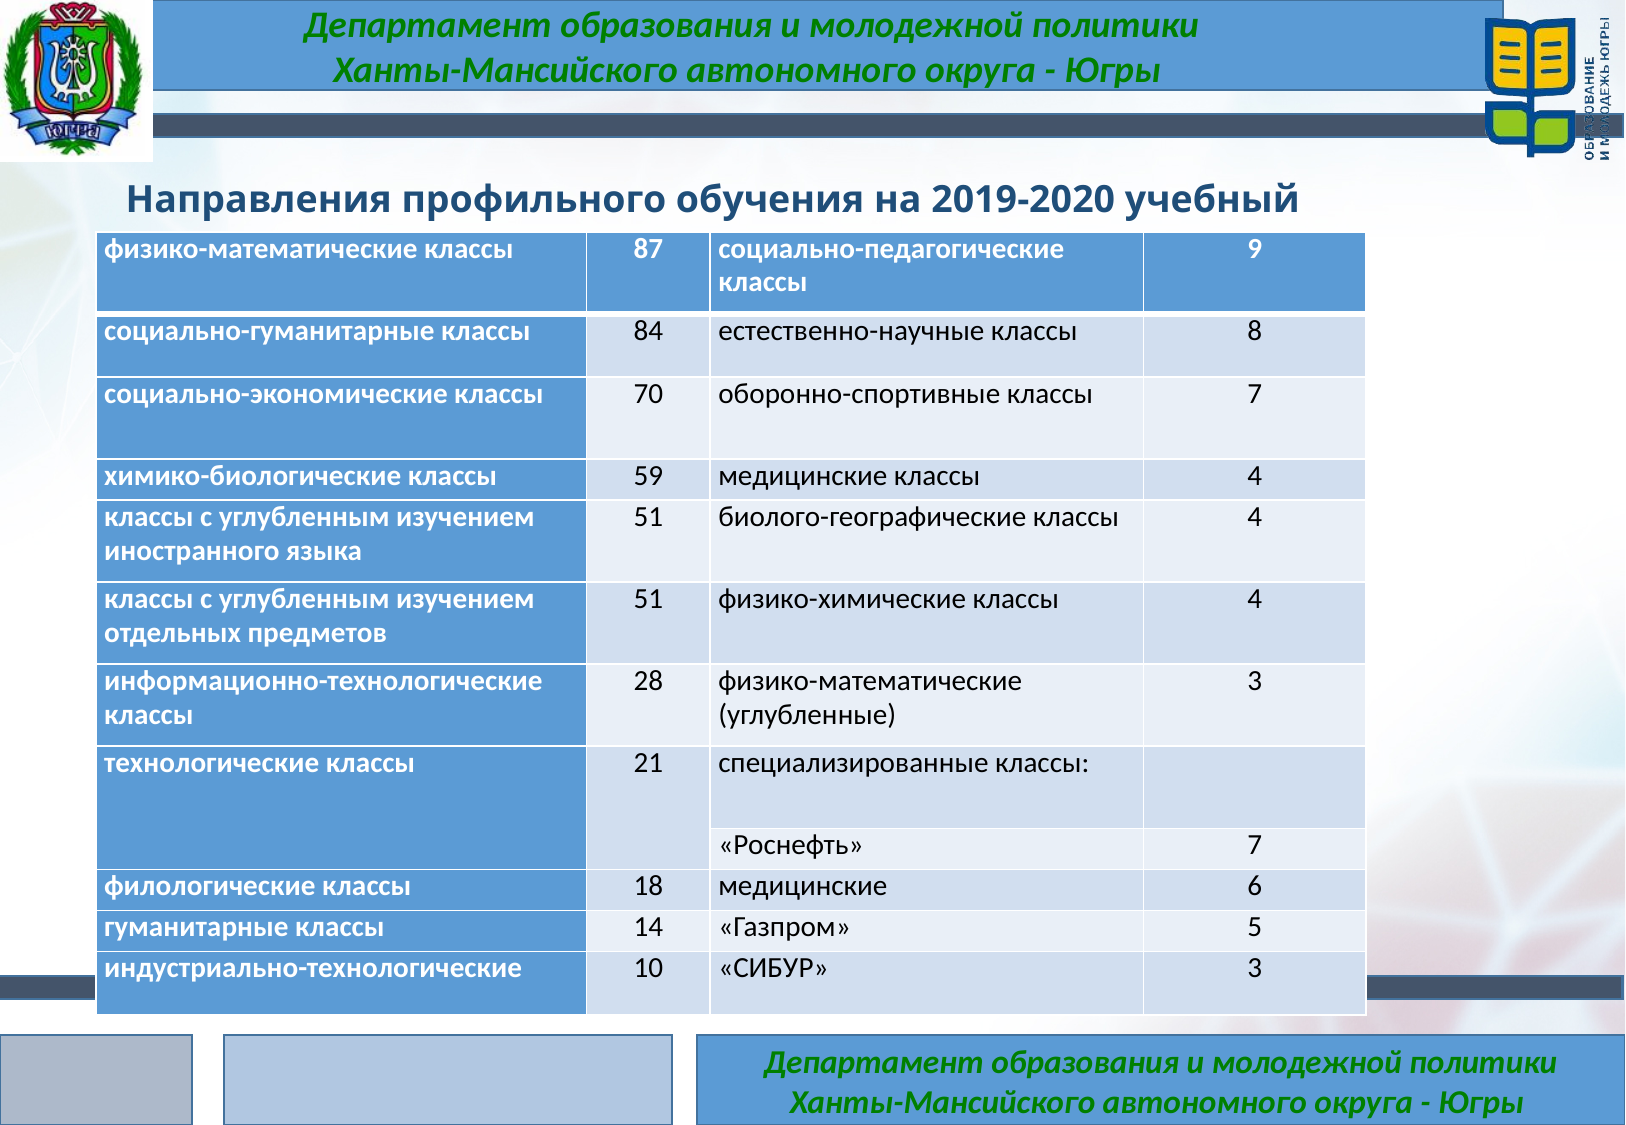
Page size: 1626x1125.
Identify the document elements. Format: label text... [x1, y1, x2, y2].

text_box Департамент образования и молодежной политики Ханты-Мансийского автономного округа - Югры [153, 0, 1504, 91]
text_box [1367, 975, 1624, 1000]
table_cell 51 [587, 583, 709, 663]
table_cell физико-химические классы [711, 583, 1143, 663]
table_cell технологические классы [97, 747, 586, 869]
table_cell 14 [587, 911, 709, 951]
table_cell медицинские [711, 870, 1143, 910]
table_cell 70 [587, 378, 709, 458]
table_cell оборонно-спортивные классы [711, 378, 1143, 458]
table_cell 6 [1144, 870, 1365, 910]
table_cell 5 [1144, 911, 1365, 951]
text_box [153, 113, 1485, 138]
table_cell гуманитарные классы [97, 911, 586, 951]
table_cell филологические классы [97, 870, 586, 910]
table_cell 7 [1144, 829, 1365, 869]
text_box Департамент образования и молодежной политики Ханты-Мансийского автономного округа - Югры [696, 1034, 1625, 1125]
text_box [0, 1034, 193, 1125]
table_cell 51 [587, 501, 709, 581]
table_cell «Роснефть» [711, 829, 1143, 869]
table_cell 4 [1144, 460, 1365, 499]
table_cell физико-математические (углубленные) [711, 665, 1143, 745]
table_cell классы с углубленным изучением отдельных предметов [97, 583, 586, 663]
table_cell 7 [1144, 378, 1365, 458]
title Направления профильного обучения на 2019-2020 учебный год (22 направления) [83, 161, 1344, 244]
table_cell 4 [1144, 583, 1365, 663]
table_cell [1144, 747, 1365, 828]
table_cell специализированные классы: [711, 747, 1143, 828]
table_header 9 [1144, 233, 1365, 311]
table_cell медицинские классы [711, 460, 1143, 499]
table_cell химико-биологические классы [97, 460, 586, 499]
table_header физико-математические классы [97, 233, 586, 311]
table_cell индустриально-технологические [97, 952, 586, 1014]
table_cell «СИБУР» [711, 952, 1143, 1014]
table_cell 3 [1144, 665, 1365, 745]
table_cell 10 [587, 952, 709, 1014]
picture [0, 0, 1626, 1125]
table_cell 3 [1144, 952, 1365, 1014]
table_cell 21 [587, 747, 709, 869]
text_box [0, 975, 95, 1000]
table_cell биолого-географические классы [711, 501, 1143, 581]
text_box [1612, 113, 1624, 138]
table_cell 84 [587, 317, 709, 376]
table_header 87 [587, 233, 709, 311]
text_box [223, 1034, 673, 1125]
table_cell классы с углубленным изучением иностранного языка [97, 501, 586, 581]
table_cell 4 [1144, 501, 1365, 581]
table_cell социально-гуманитарные классы [97, 317, 586, 376]
table_cell социально-экономические классы [97, 378, 586, 458]
table_header социально-педагогические классы [711, 233, 1143, 311]
table_cell 28 [587, 665, 709, 745]
table_cell 59 [587, 460, 709, 499]
table_cell естественно-научные классы [711, 317, 1143, 376]
table_cell информационно-технологические классы [97, 665, 586, 745]
table_cell 18 [587, 870, 709, 910]
table_cell 8 [1144, 317, 1365, 376]
table_cell «Газпром» [711, 911, 1143, 951]
